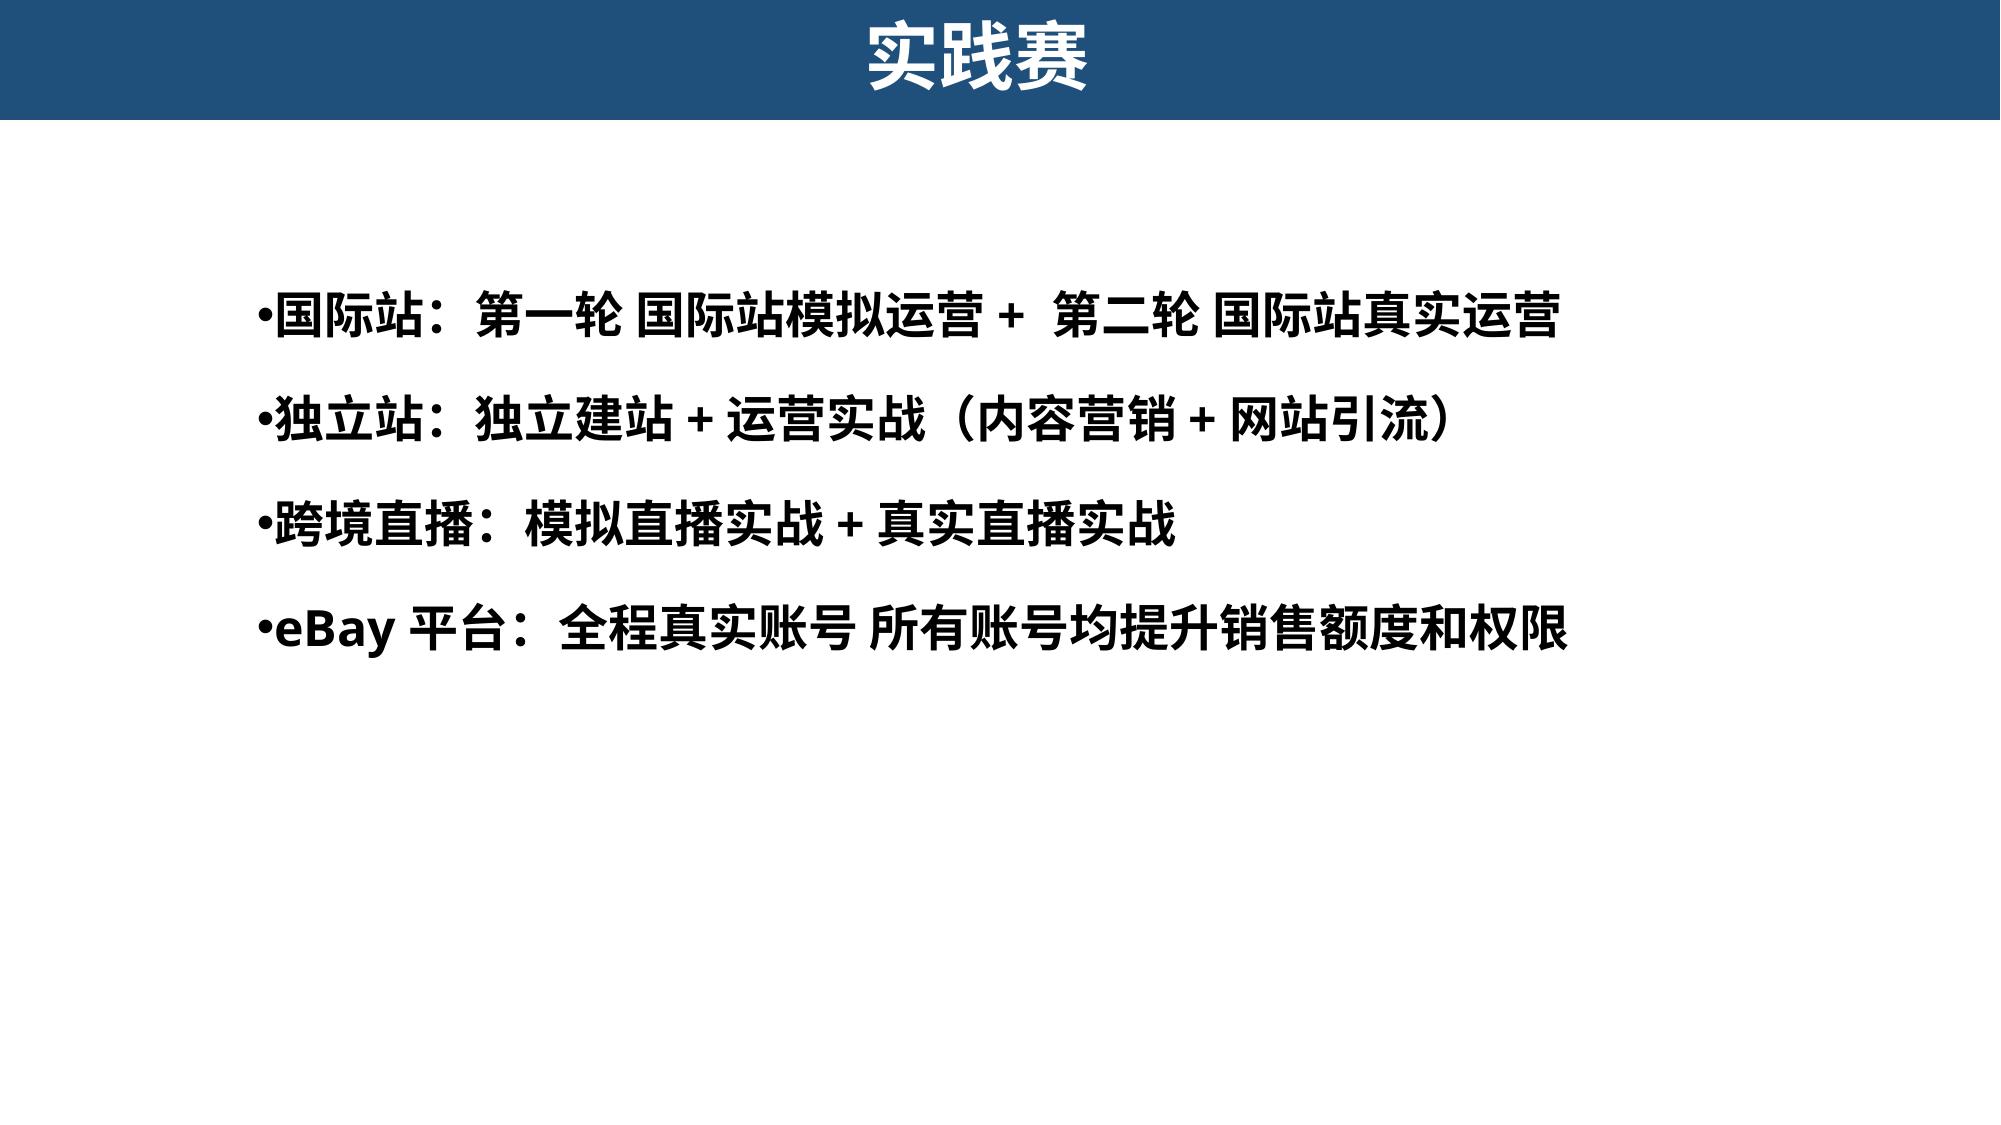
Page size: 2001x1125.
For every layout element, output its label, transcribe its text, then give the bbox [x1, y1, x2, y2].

list 国际站：第一轮 国际站模拟运营+ 第二轮 国际站真实运营 独立站：独立建站+运营实战（内容营销+网站引流） 跨境直播：模拟直播实战+真实直播实战 eBay平台：全程真实账号 所有账号均提升销售额度和权限 [137, 277, 1863, 805]
picture [0, 0, 2000, 120]
